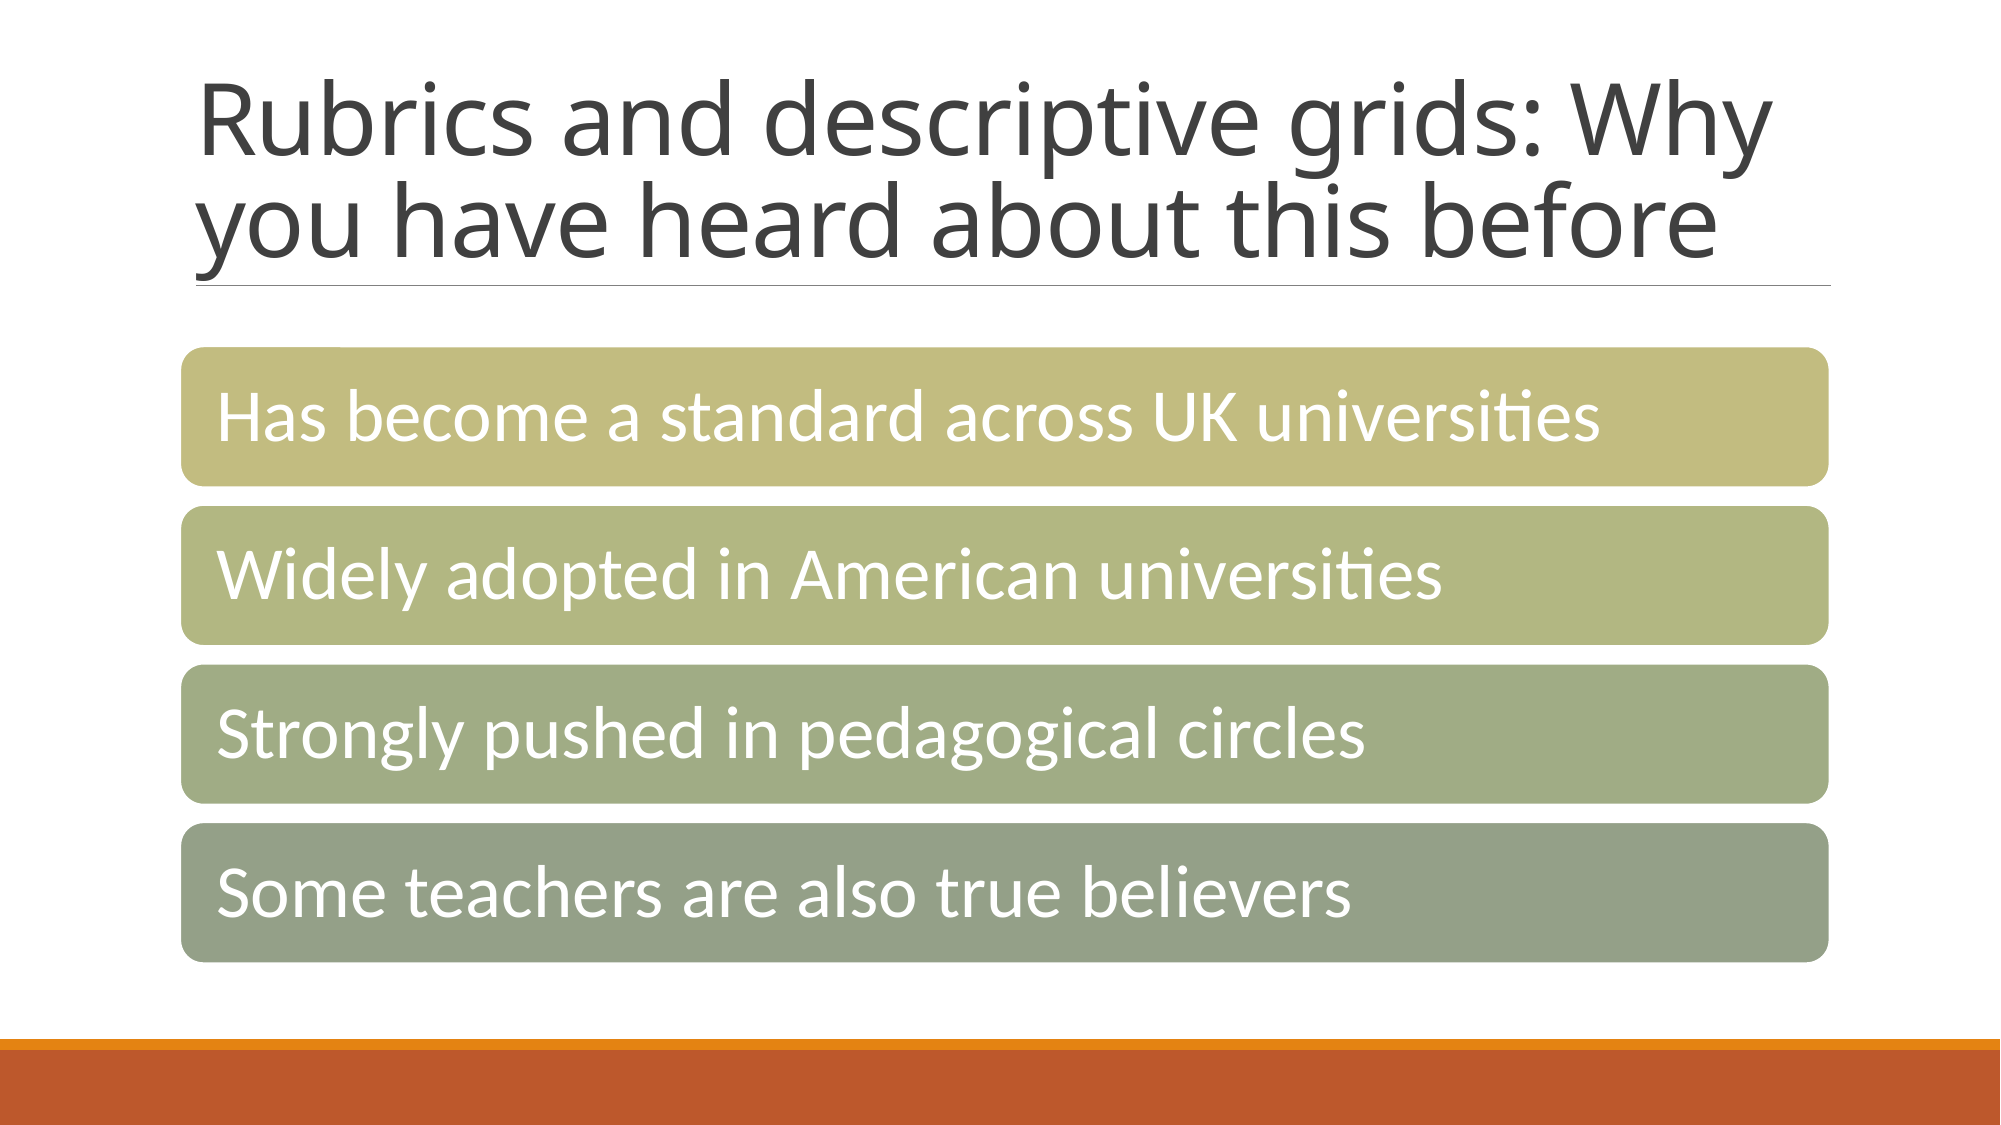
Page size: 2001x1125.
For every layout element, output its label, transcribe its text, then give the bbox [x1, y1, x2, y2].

title Rubrics and descriptive grids: Why you have heard about this before [180, 47, 1830, 285]
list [179, 343, 1831, 966]
